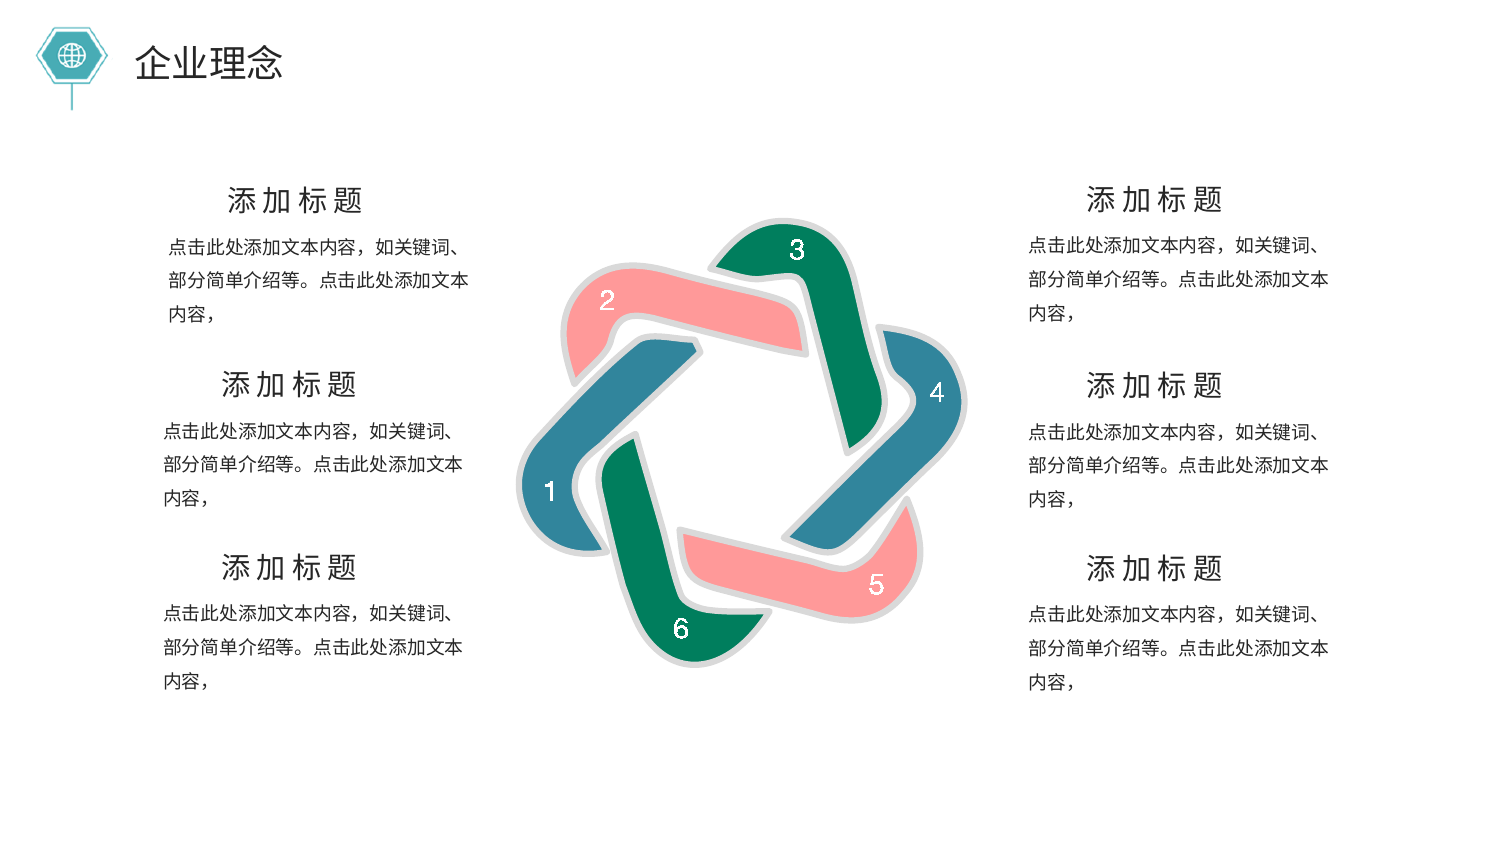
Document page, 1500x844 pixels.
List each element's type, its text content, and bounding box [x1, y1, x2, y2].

text_box 添加标题 [212, 175, 454, 216]
text_box [708, 218, 887, 456]
text_box [869, 574, 884, 595]
text_box 点击此处添加文本内容，如关键词、部分简单介绍等。点击此处添加文本内容， [148, 583, 479, 700]
text_box [516, 334, 703, 556]
picture [29, 20, 113, 115]
text_box 添加标题 [1072, 360, 1314, 401]
text_box [561, 263, 809, 387]
text_box [596, 432, 772, 667]
text_box 点击此处添加文本内容，如关键词、部分简单介绍等。点击此处添加文本内容， [1013, 584, 1345, 701]
text_box 添加标题 [206, 358, 448, 400]
text_box 添加标题 [1072, 173, 1314, 215]
text_box [545, 481, 553, 501]
text_box [674, 618, 688, 639]
text_box 点击此处添加文本内容，如关键词、部分简单介绍等。点击此处添加文本内容， [1013, 215, 1345, 332]
text_box [677, 496, 923, 623]
text_box 企业理念 [119, 32, 300, 93]
text_box [600, 290, 614, 310]
text_box 添加标题 [1072, 542, 1314, 584]
text_box 点击此处添加文本内容，如关键词、部分简单介绍等。点击此处添加文本内容， [154, 216, 485, 333]
text_box 点击此处添加文本内容，如关键词、部分简单介绍等。点击此处添加文本内容， [148, 400, 479, 517]
text_box [781, 324, 967, 555]
text_box 添加标题 [206, 541, 448, 583]
text_box [930, 382, 944, 402]
text_box [790, 239, 804, 260]
text_box 点击此处添加文本内容，如关键词、部分简单介绍等。点击此处添加文本内容， [1013, 401, 1345, 518]
